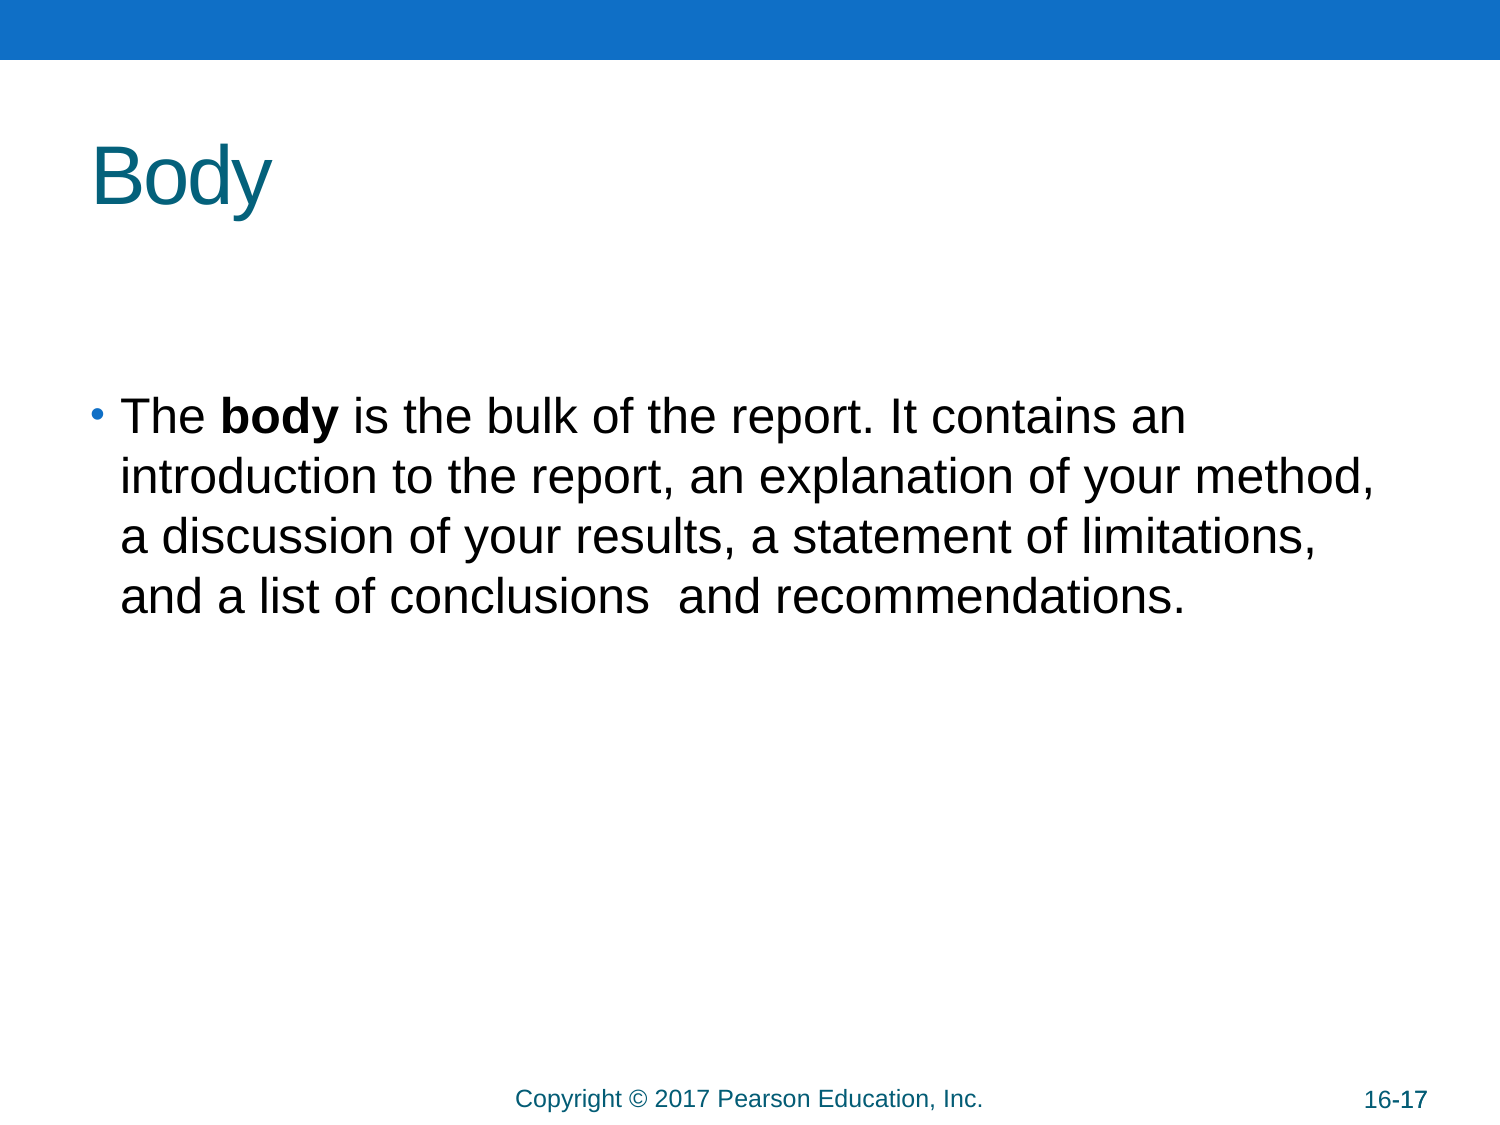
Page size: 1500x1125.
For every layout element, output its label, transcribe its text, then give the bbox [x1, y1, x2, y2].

title Body [75, 90, 1425, 253]
list The body is the bulk of the report. It contains an introduction to the report, an explanation of your method, a discussion of your results, a statement of limitations, and a list of conclusions and recommendations. [75, 376, 1425, 1125]
